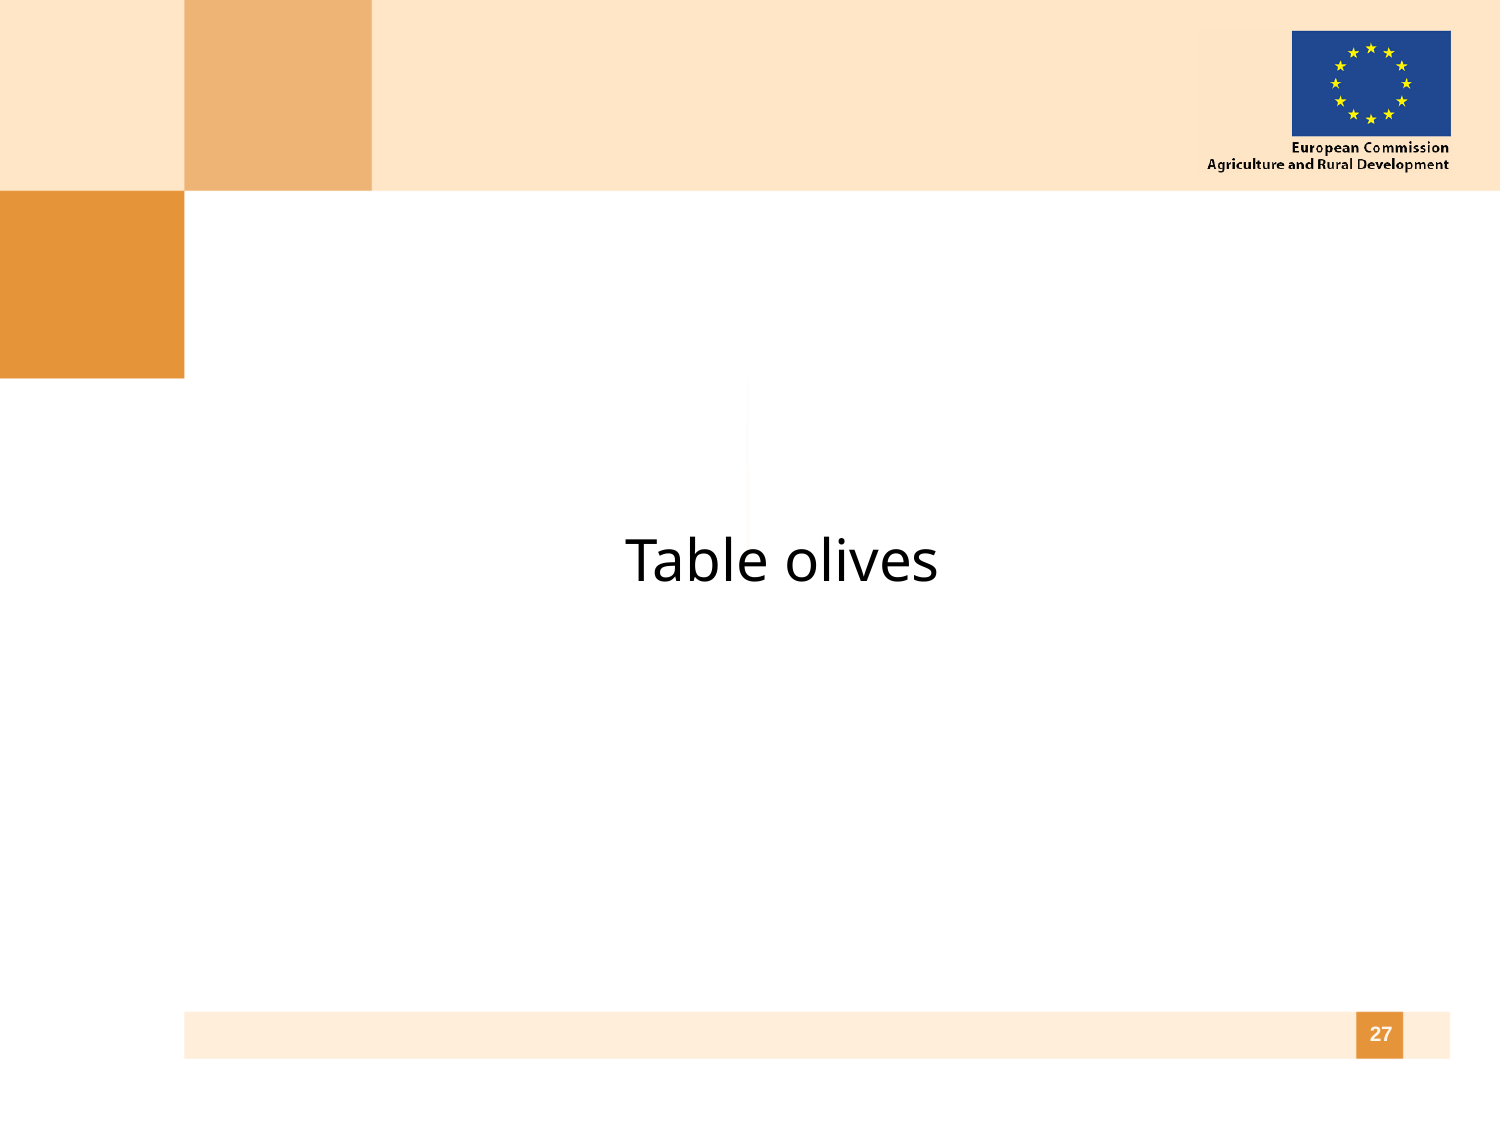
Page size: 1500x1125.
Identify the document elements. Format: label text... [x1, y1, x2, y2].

slide_number 27 [1340, 1013, 1423, 1061]
picture [0, 0, 1500, 1125]
text_box Table olives [233, 515, 1332, 600]
